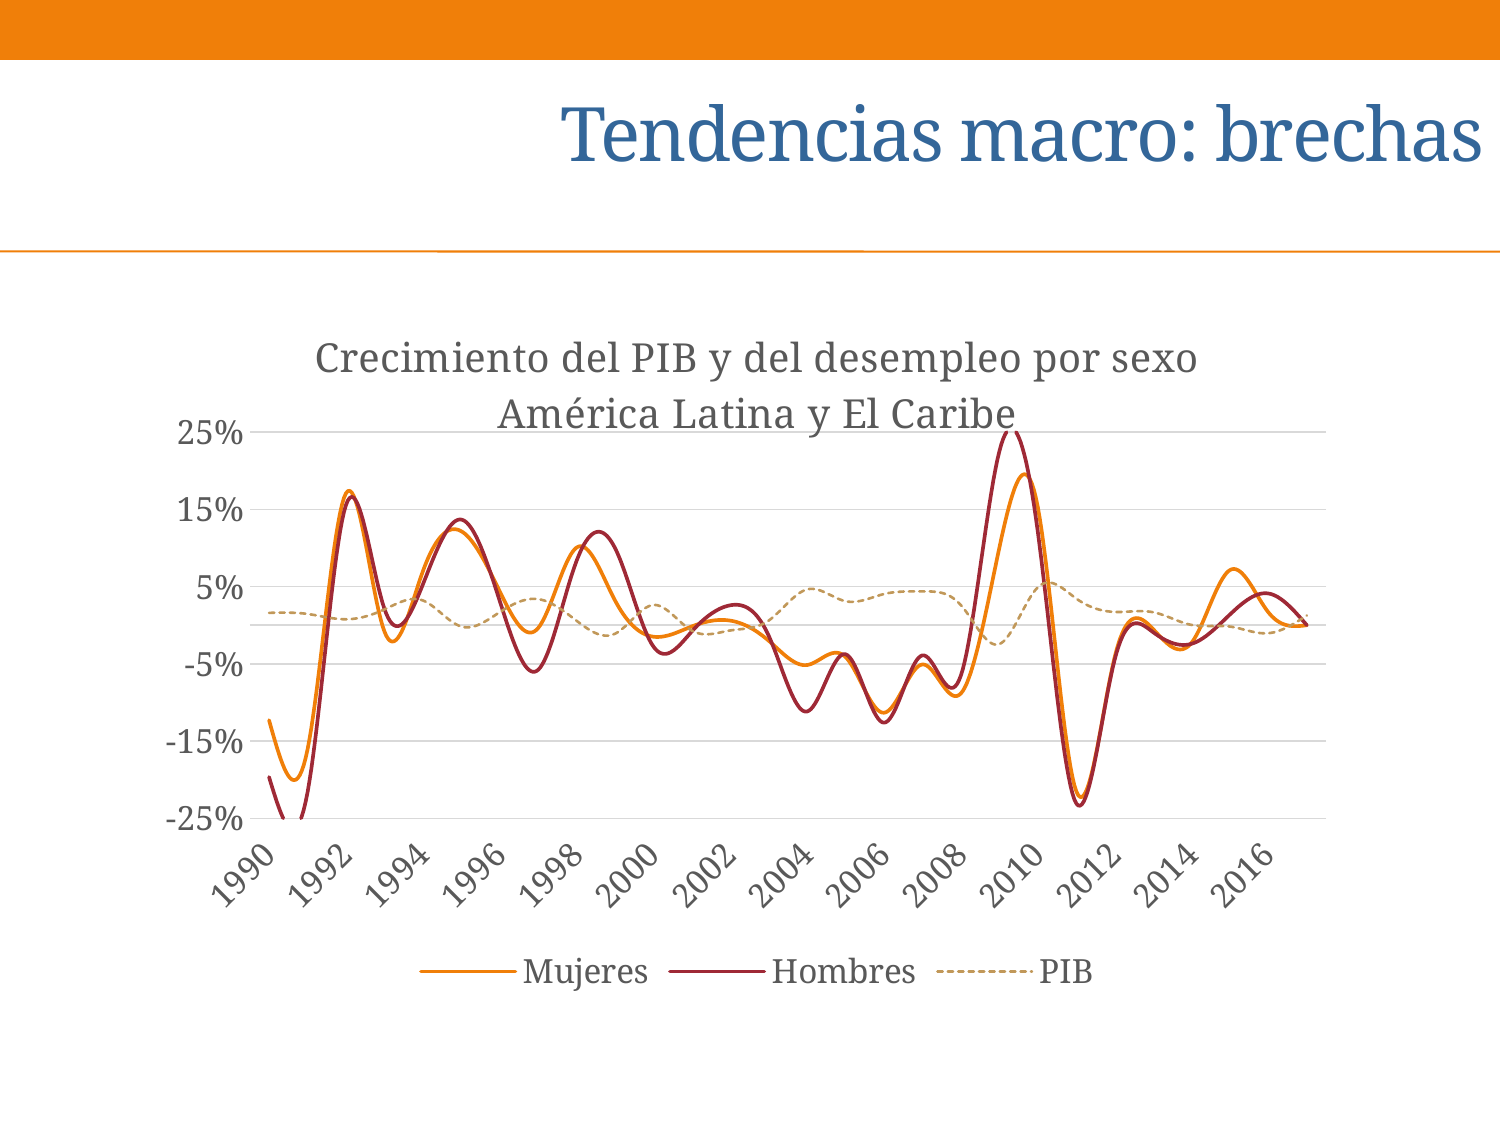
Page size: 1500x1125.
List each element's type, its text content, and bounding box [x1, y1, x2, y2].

title Tendencias macro: brechas [150, 50, 1500, 213]
chart [101, 296, 1415, 1000]
